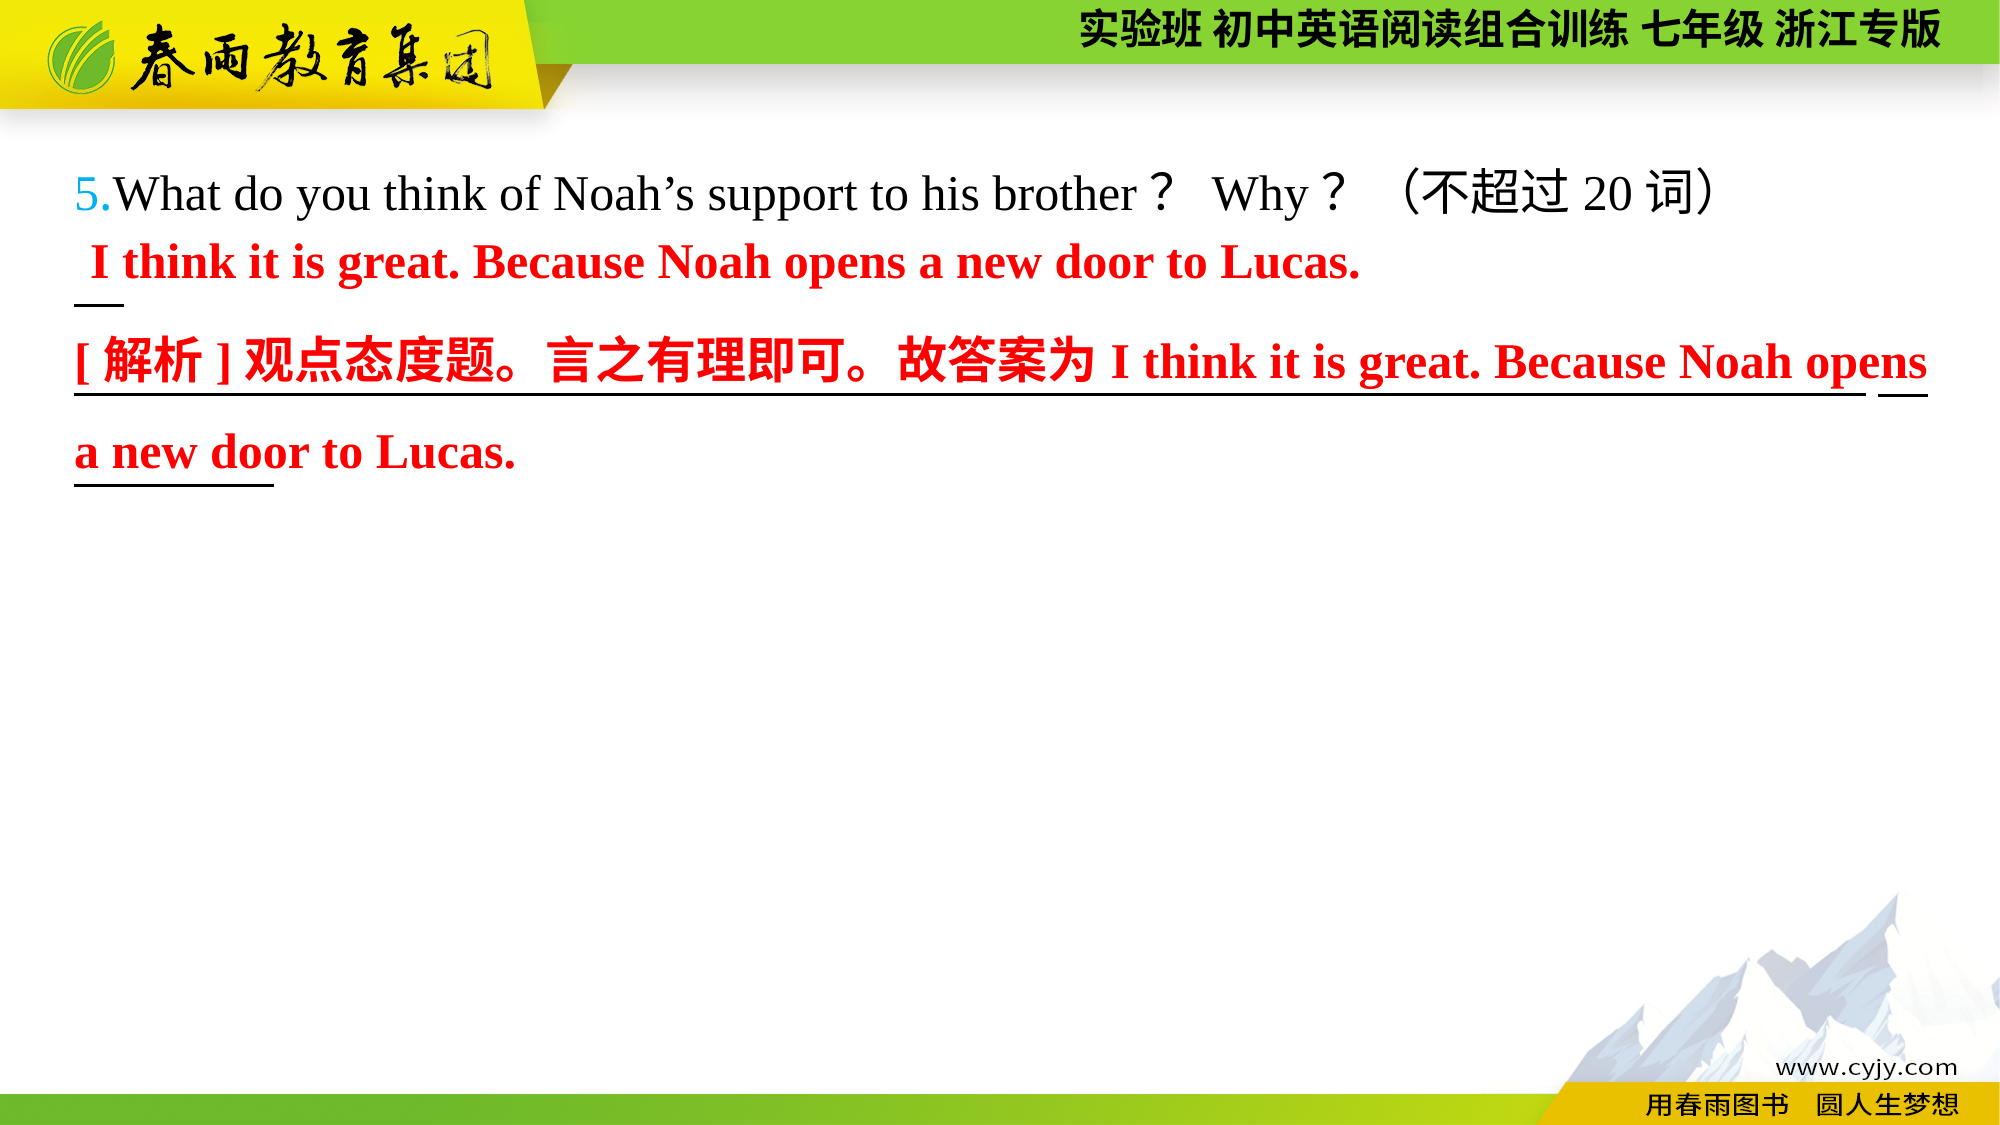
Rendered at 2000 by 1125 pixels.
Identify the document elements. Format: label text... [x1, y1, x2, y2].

picture [0, 0, 2000, 1125]
text_box [解析]观点态度题。言之有理即可。故答案为I think it is great. Because Noah opens a new door to Lucas. [59, 290, 1944, 486]
list 5.What do you think of Noah’s support to his brother？Why？（不超过20词） _______________________________________________________________________ [59, 122, 1944, 290]
text_box I think it is great. Because Noah opens a new door to Lucas. [75, 221, 1485, 290]
